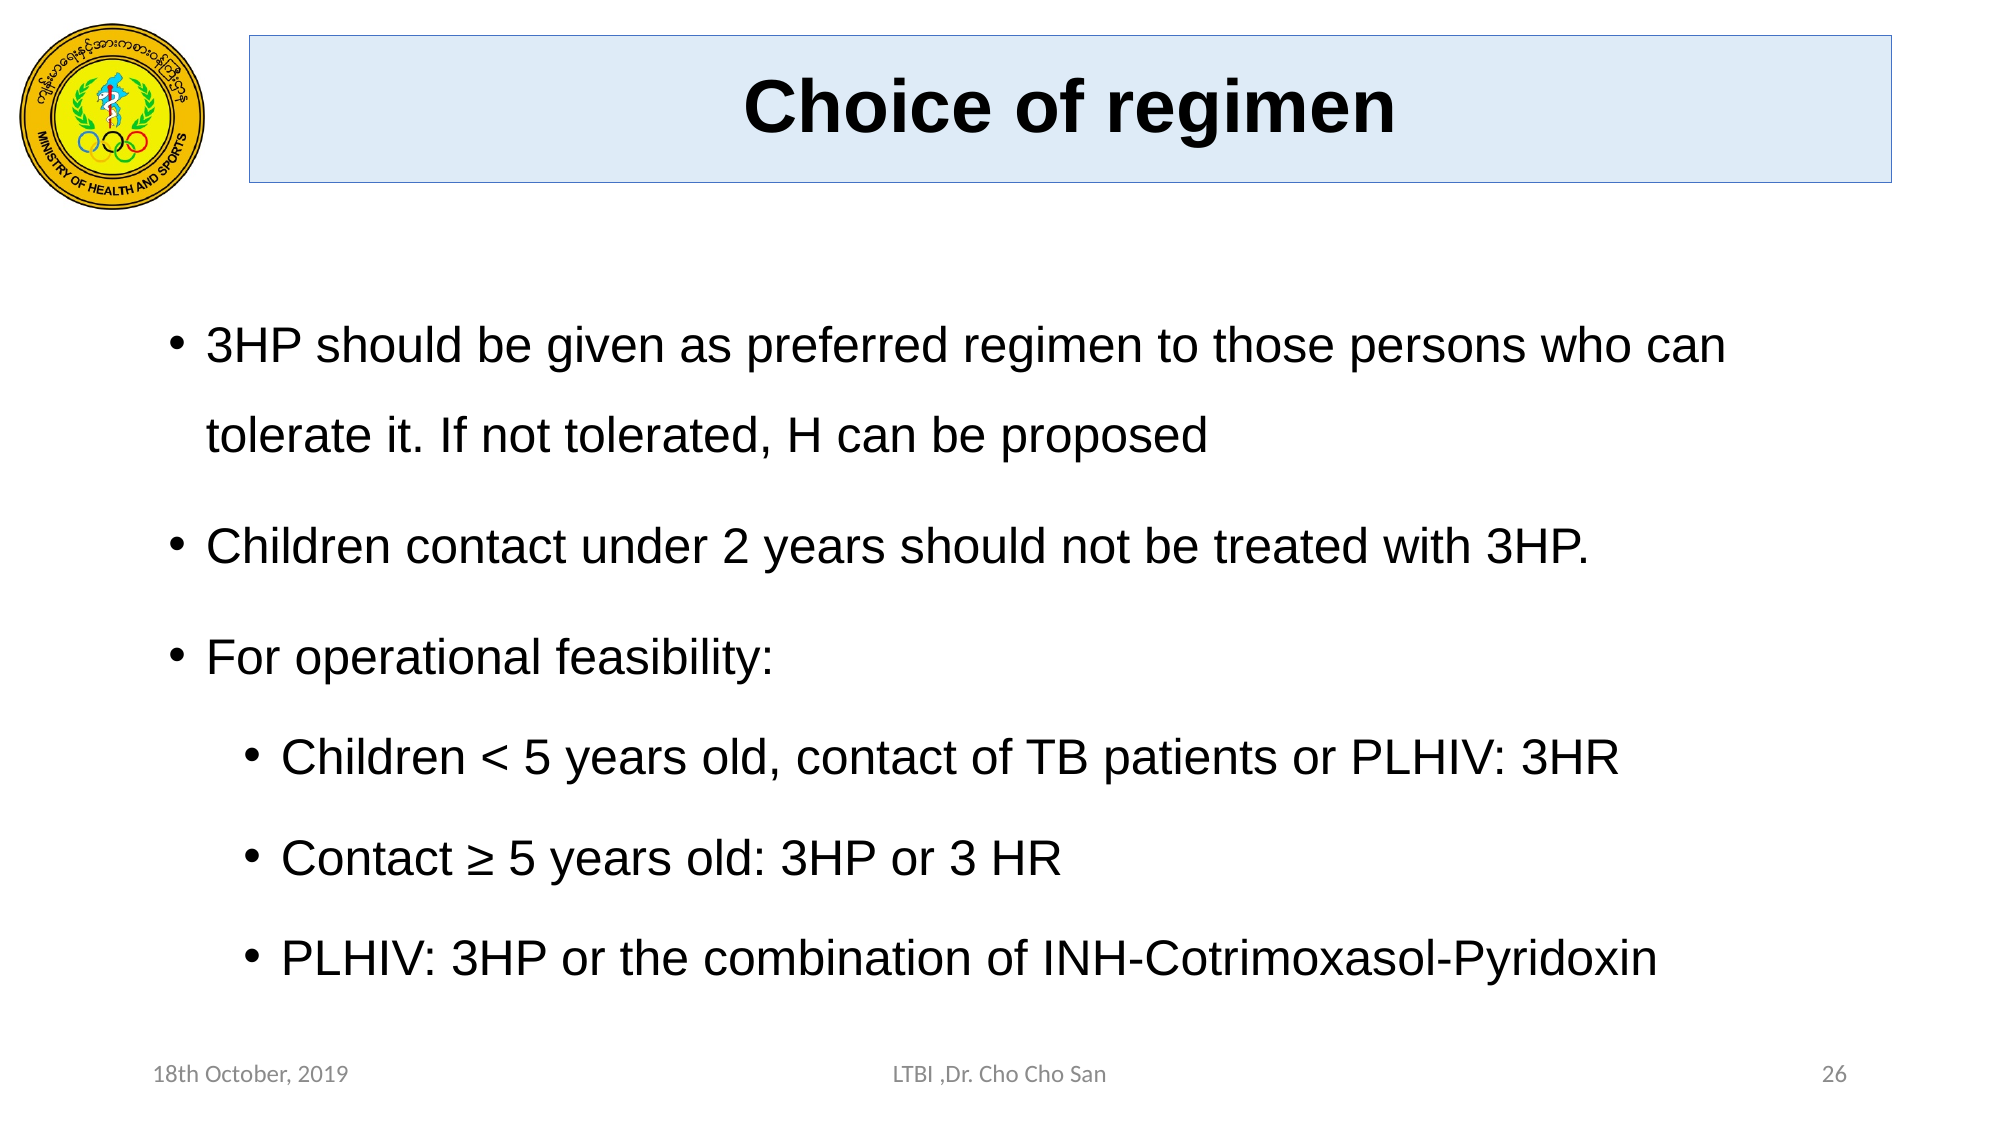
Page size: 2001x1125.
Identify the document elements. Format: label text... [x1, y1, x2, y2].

footer LTBI ,Dr. Cho Cho San [662, 1042, 1338, 1103]
slide_number 26 [1412, 1042, 1863, 1103]
title Choice of regimen [249, 35, 1892, 183]
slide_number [137, 1042, 588, 1103]
list 3HP should be given as preferred regimen to those persons who can tolerate it. If not tolerated, H can be proposed Children contact under 2 years should not be treated with 3HP. For operational feasibility: Children < 5 years old, contact of TB patients or PLHIV: 3HR Contact ≥ 5 years old: 3HP or 3 HR PLHIV: 3HP or the combination of INH-Cotrimoxasol-Pyridoxin [153, 275, 1879, 1034]
picture [19, 23, 205, 210]
